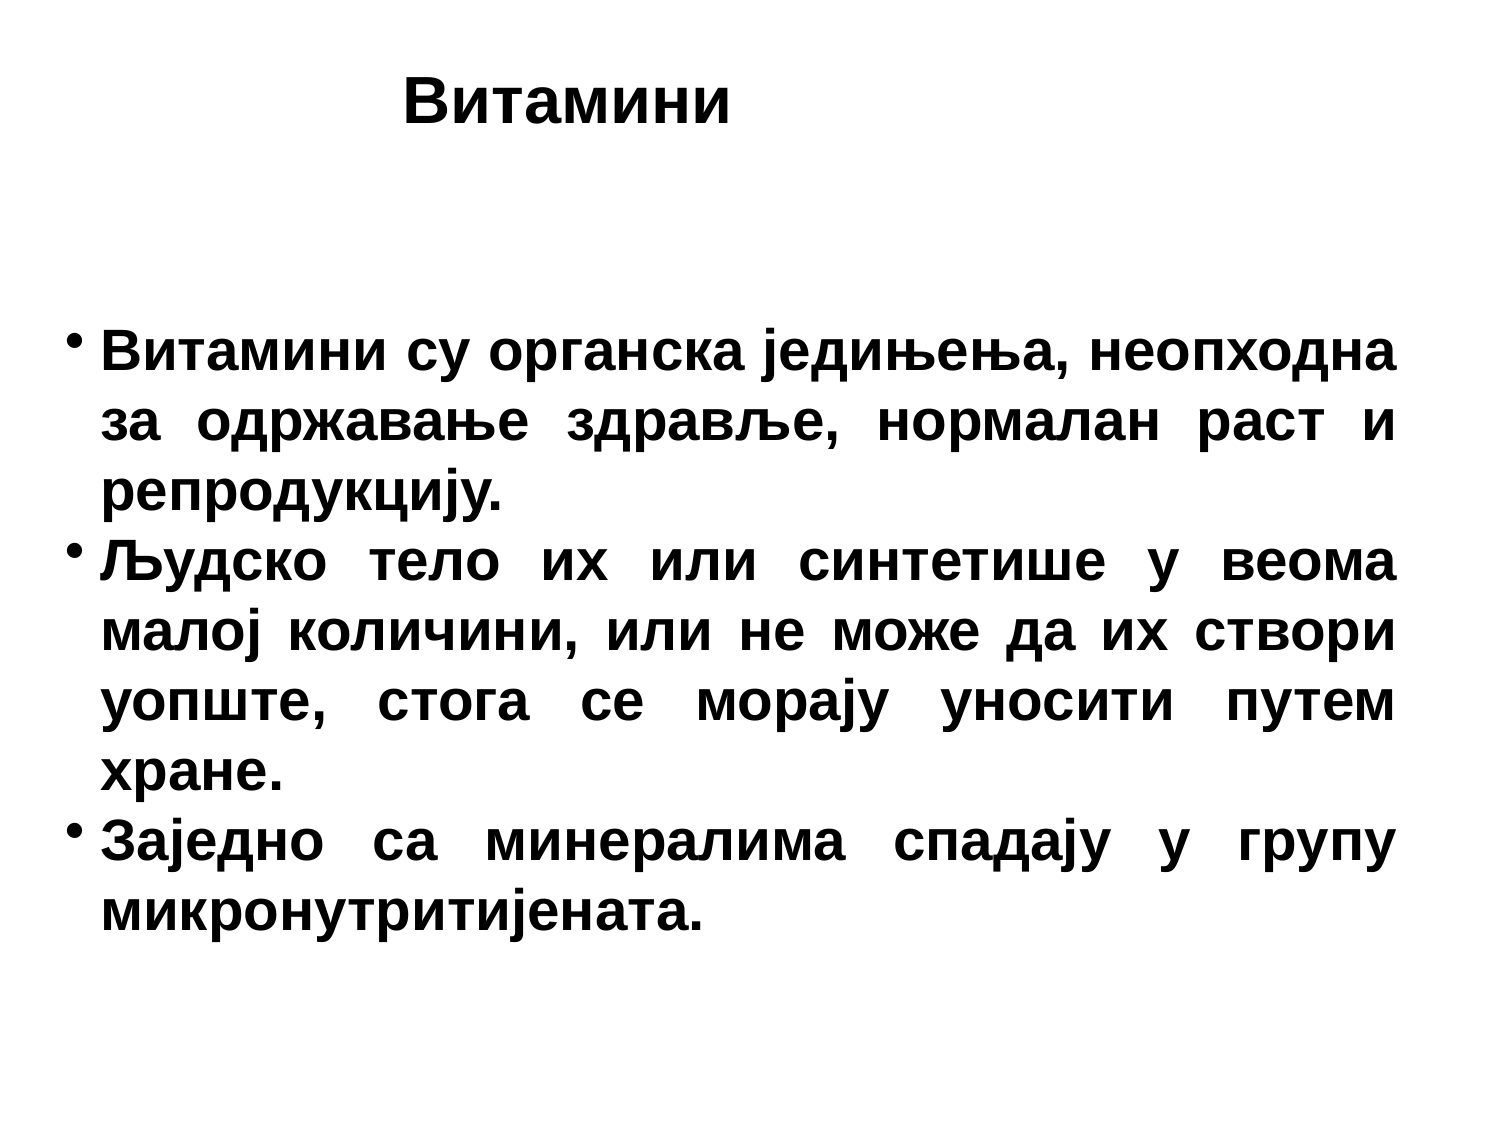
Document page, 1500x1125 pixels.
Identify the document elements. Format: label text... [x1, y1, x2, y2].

text_box Витамини [387, 49, 1225, 258]
text_box Витамини су органска једињења, неопходна за одржавање здравље, нормалан раст и репродукцију. Људско тело их или синтетише у веома малој количини, или не може да их створи уопште, стога се морају уносити путем хране. Заједно са минералима спадају у групу микронутритијената. [49, 224, 1413, 950]
